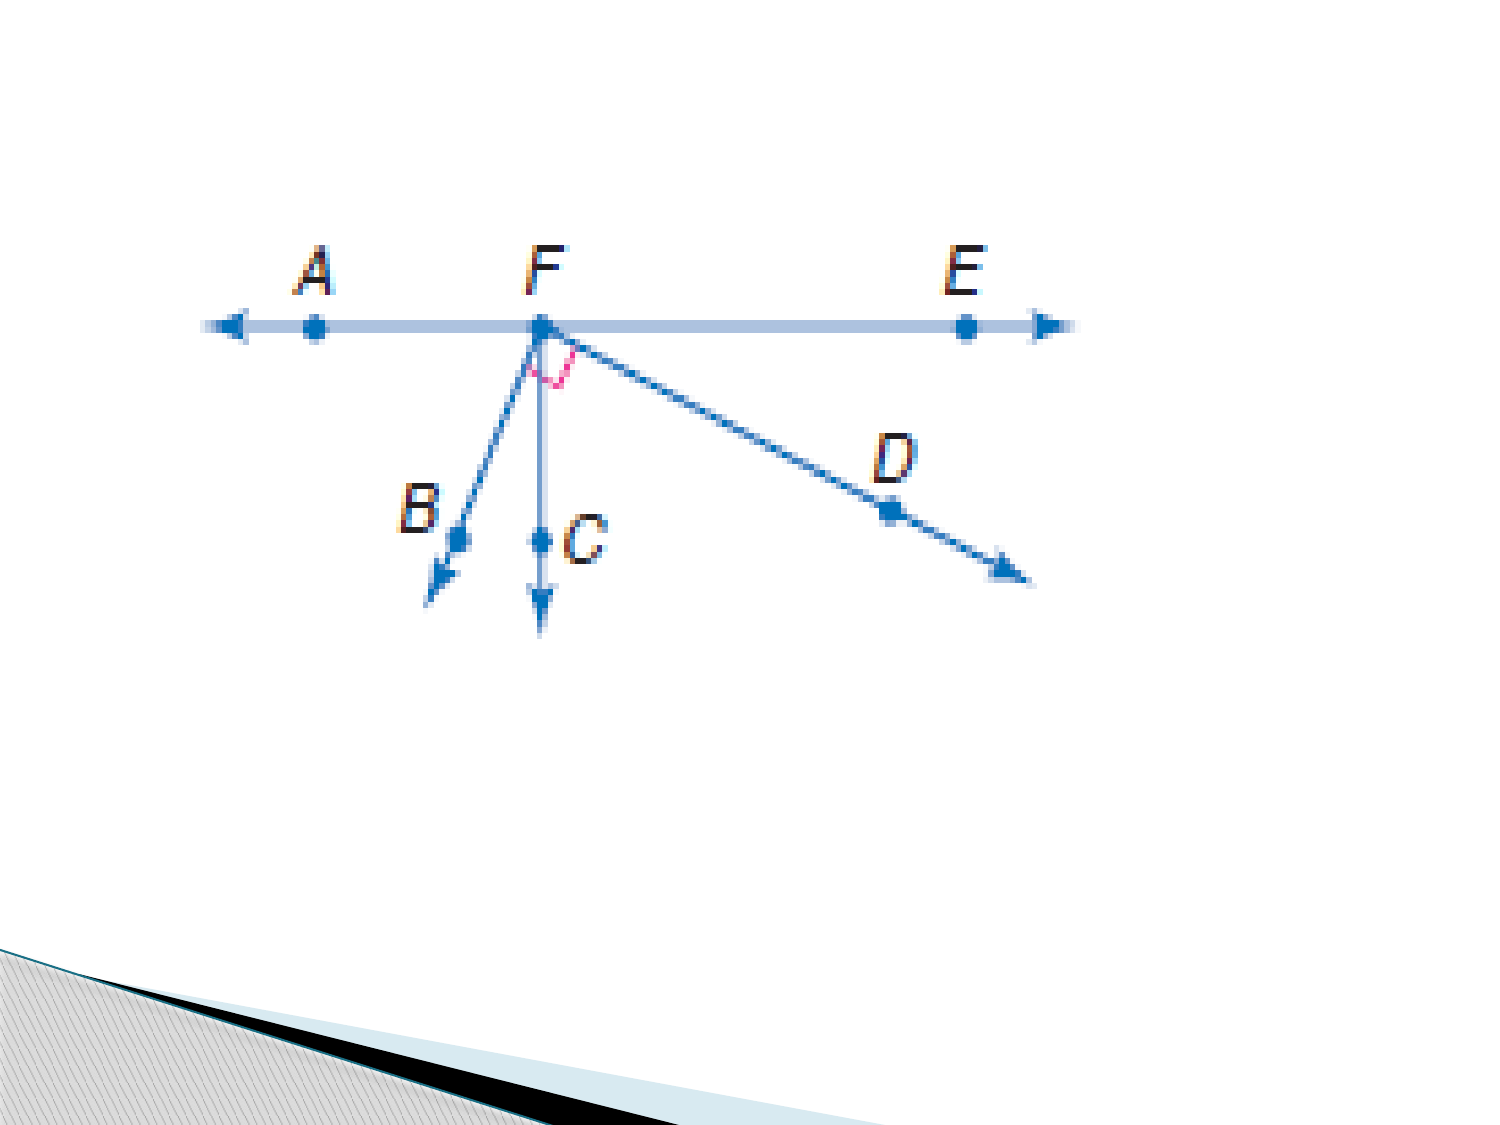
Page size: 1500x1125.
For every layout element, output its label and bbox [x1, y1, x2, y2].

list [99, 149, 1126, 788]
